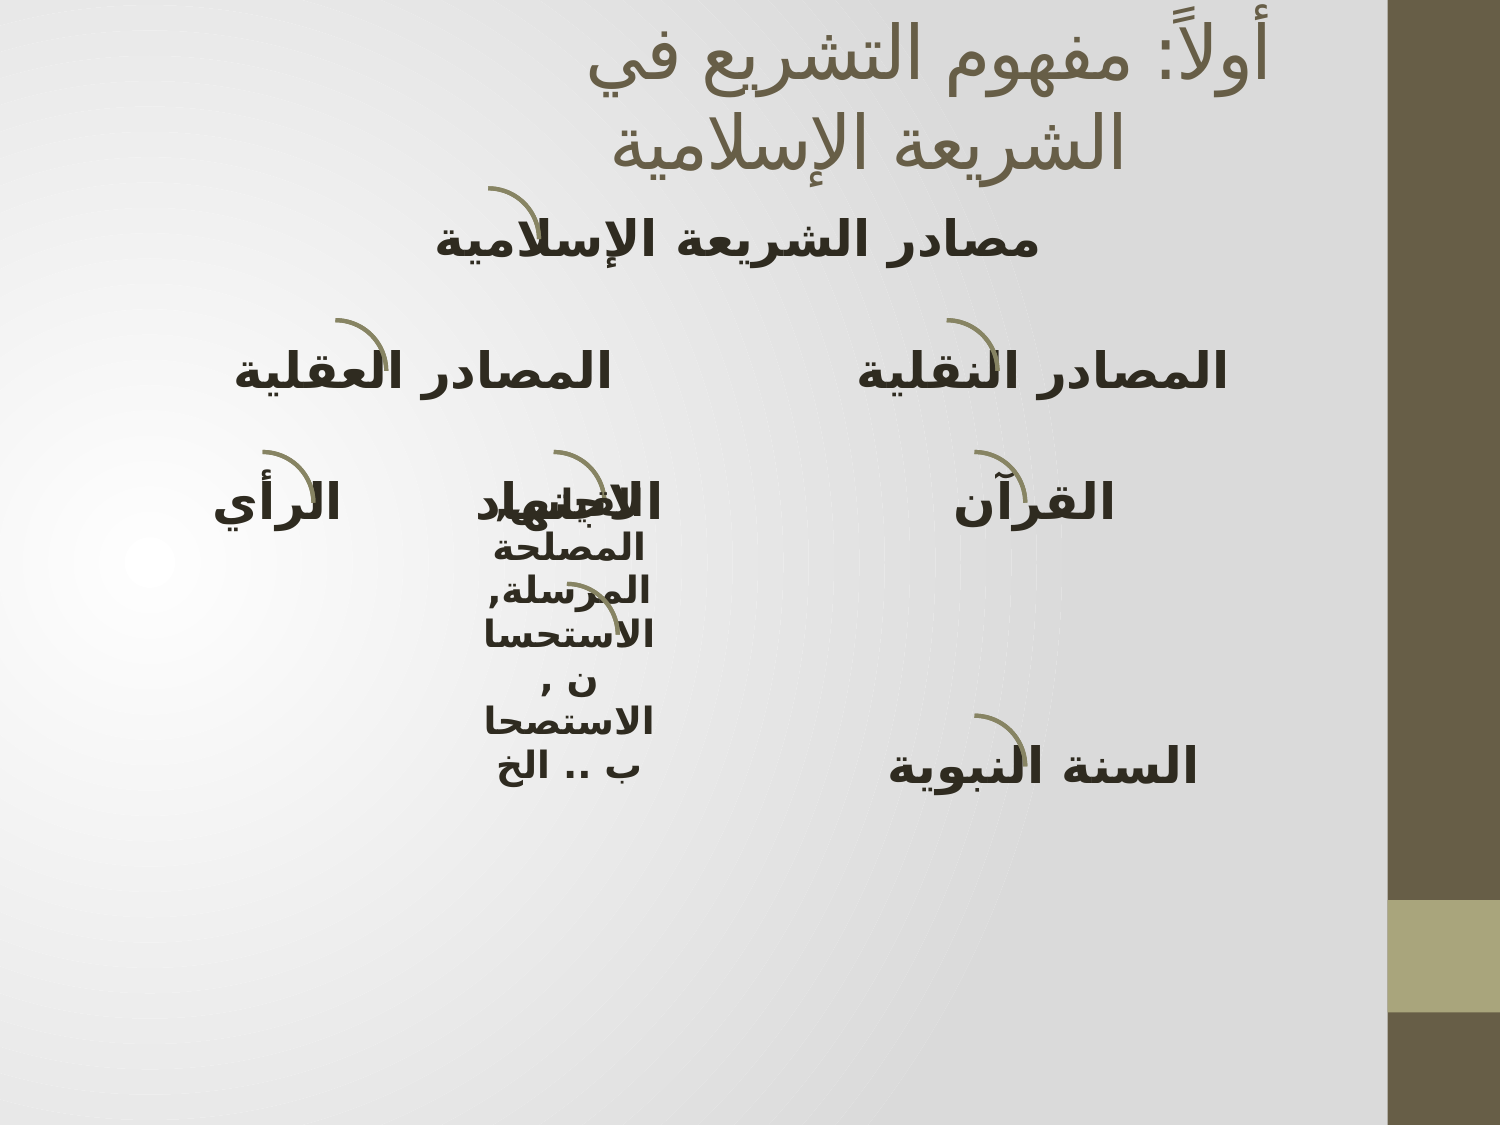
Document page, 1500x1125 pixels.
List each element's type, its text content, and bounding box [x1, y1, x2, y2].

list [0, 187, 1460, 1082]
title أولاً: مفهوم التشريع في الشريعة الإسلامية [572, 0, 1425, 180]
